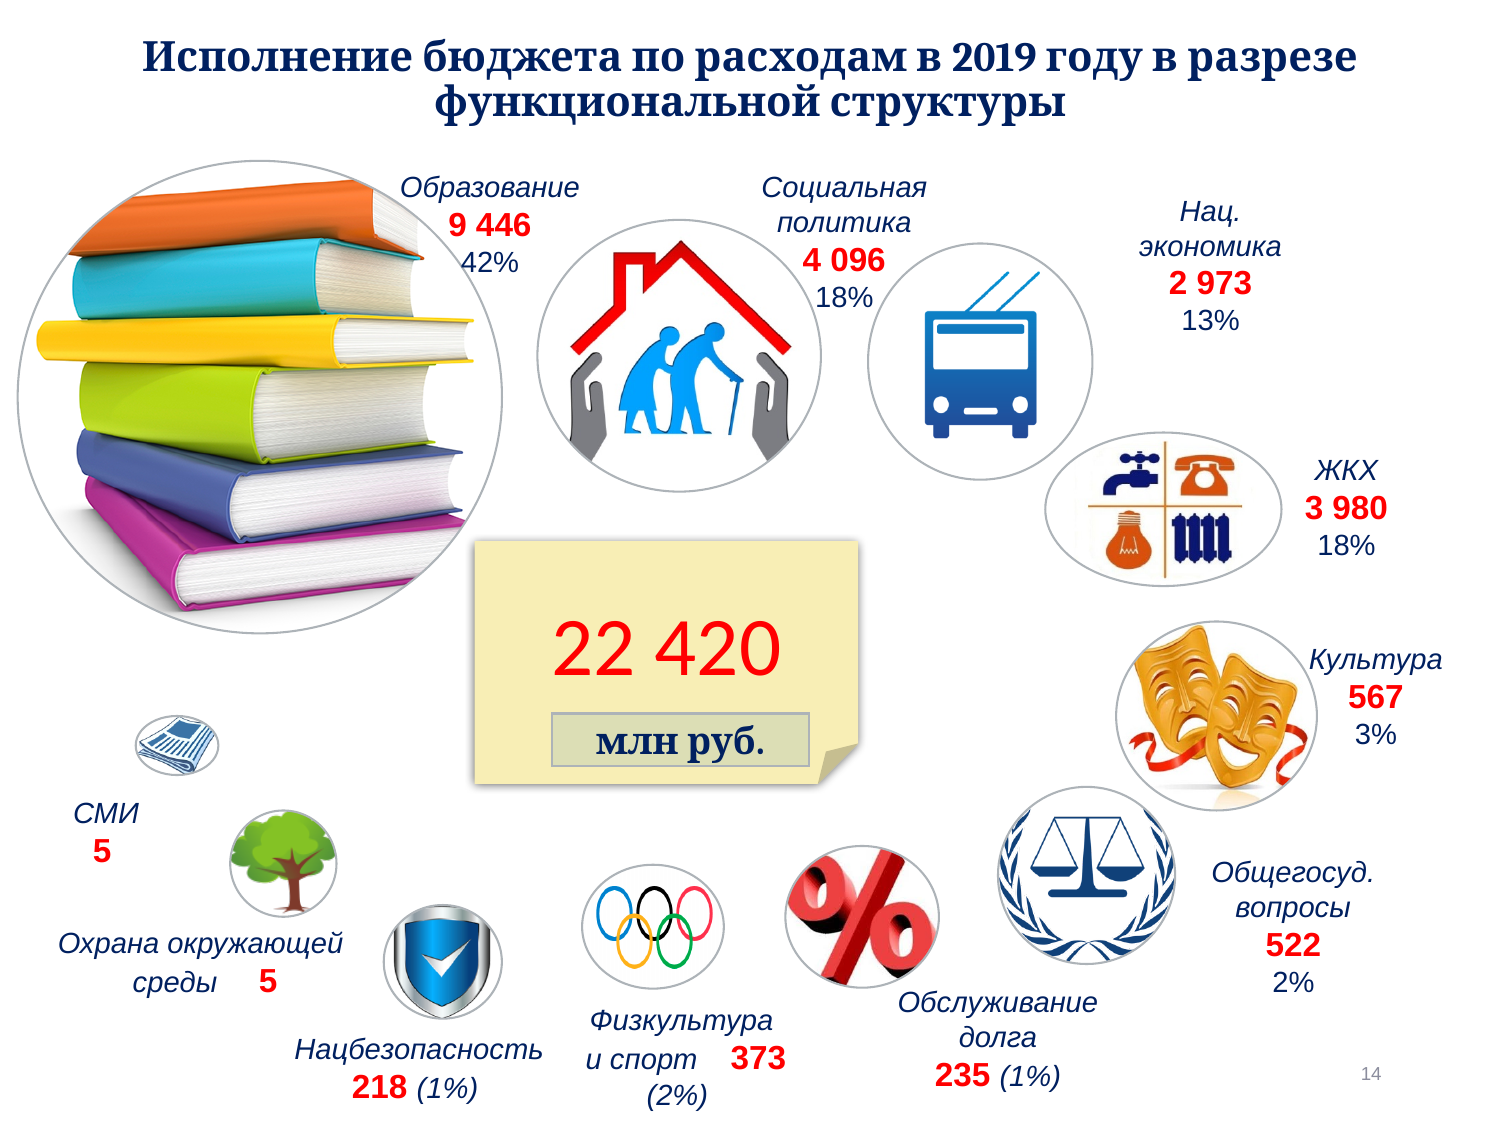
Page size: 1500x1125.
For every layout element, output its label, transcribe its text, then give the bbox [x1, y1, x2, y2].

text_box Социальная политика 4 096 18% [726, 160, 963, 321]
text_box Общегосуд. вопросы 522 2% [1163, 845, 1424, 1006]
title Исполнение бюджета по расходам в 2019 году в разрезе функциональной структуры [103, 0, 1397, 161]
slide_number 14 [1059, 1042, 1397, 1103]
text_box Нац. экономика 2 973 13% [1104, 184, 1317, 344]
text_box [16, 161, 504, 635]
text_box [134, 714, 220, 777]
text_box Физкультура и спорт 373 (2%) [542, 993, 821, 1119]
text_box [996, 785, 1171, 966]
text_box Охрана окружающей среды 5 [41, 916, 361, 1007]
text_box [867, 242, 1094, 481]
text_box Культура 567 3% [1251, 633, 1500, 758]
text_box [1115, 620, 1308, 812]
text_box [229, 809, 338, 916]
text_box СМИ 5 [29, 786, 183, 877]
text_box 22 420 [474, 541, 859, 784]
text_box [1044, 431, 1246, 588]
text_box Образование 9 446 42% [371, 160, 609, 286]
text_box Нацбезопасность 218 (1%) [265, 1023, 573, 1113]
text_box [581, 863, 725, 990]
text_box млн руб. [551, 712, 810, 767]
text_box [784, 844, 940, 987]
text_box [536, 218, 822, 493]
text_box ЖКХ 3 980 18% [1246, 444, 1447, 569]
text_box Обслуживание долга 235 (1%) [844, 975, 1152, 1101]
text_box [382, 903, 503, 1020]
